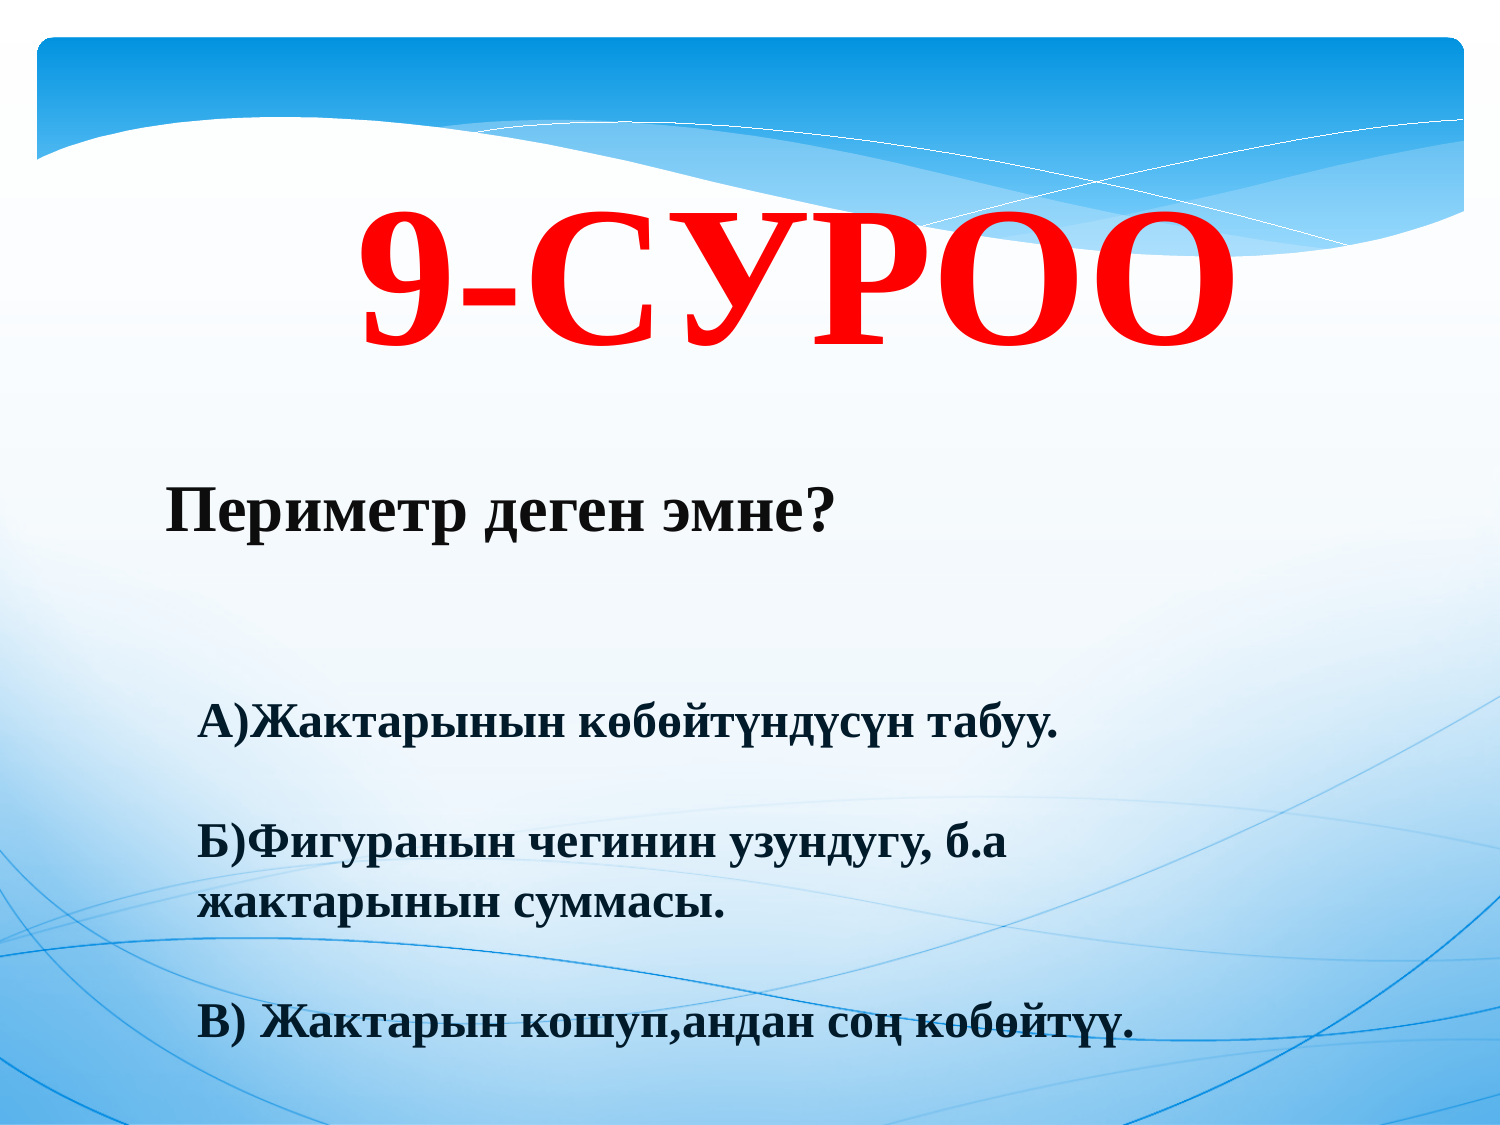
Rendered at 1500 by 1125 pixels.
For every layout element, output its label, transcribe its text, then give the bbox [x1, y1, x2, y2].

text_box Периметр деген эмне? [150, 457, 871, 553]
text_box А)Жактарынын көбөйтүндүсүн табуу. Б)Фигуранын чегинин узундугу, б.а жактарынын суммасы. В) Жактарын кошуп,андан соң кобөйтүү. [182, 680, 1182, 1056]
text_box 9-СУРОО [341, 137, 1258, 392]
